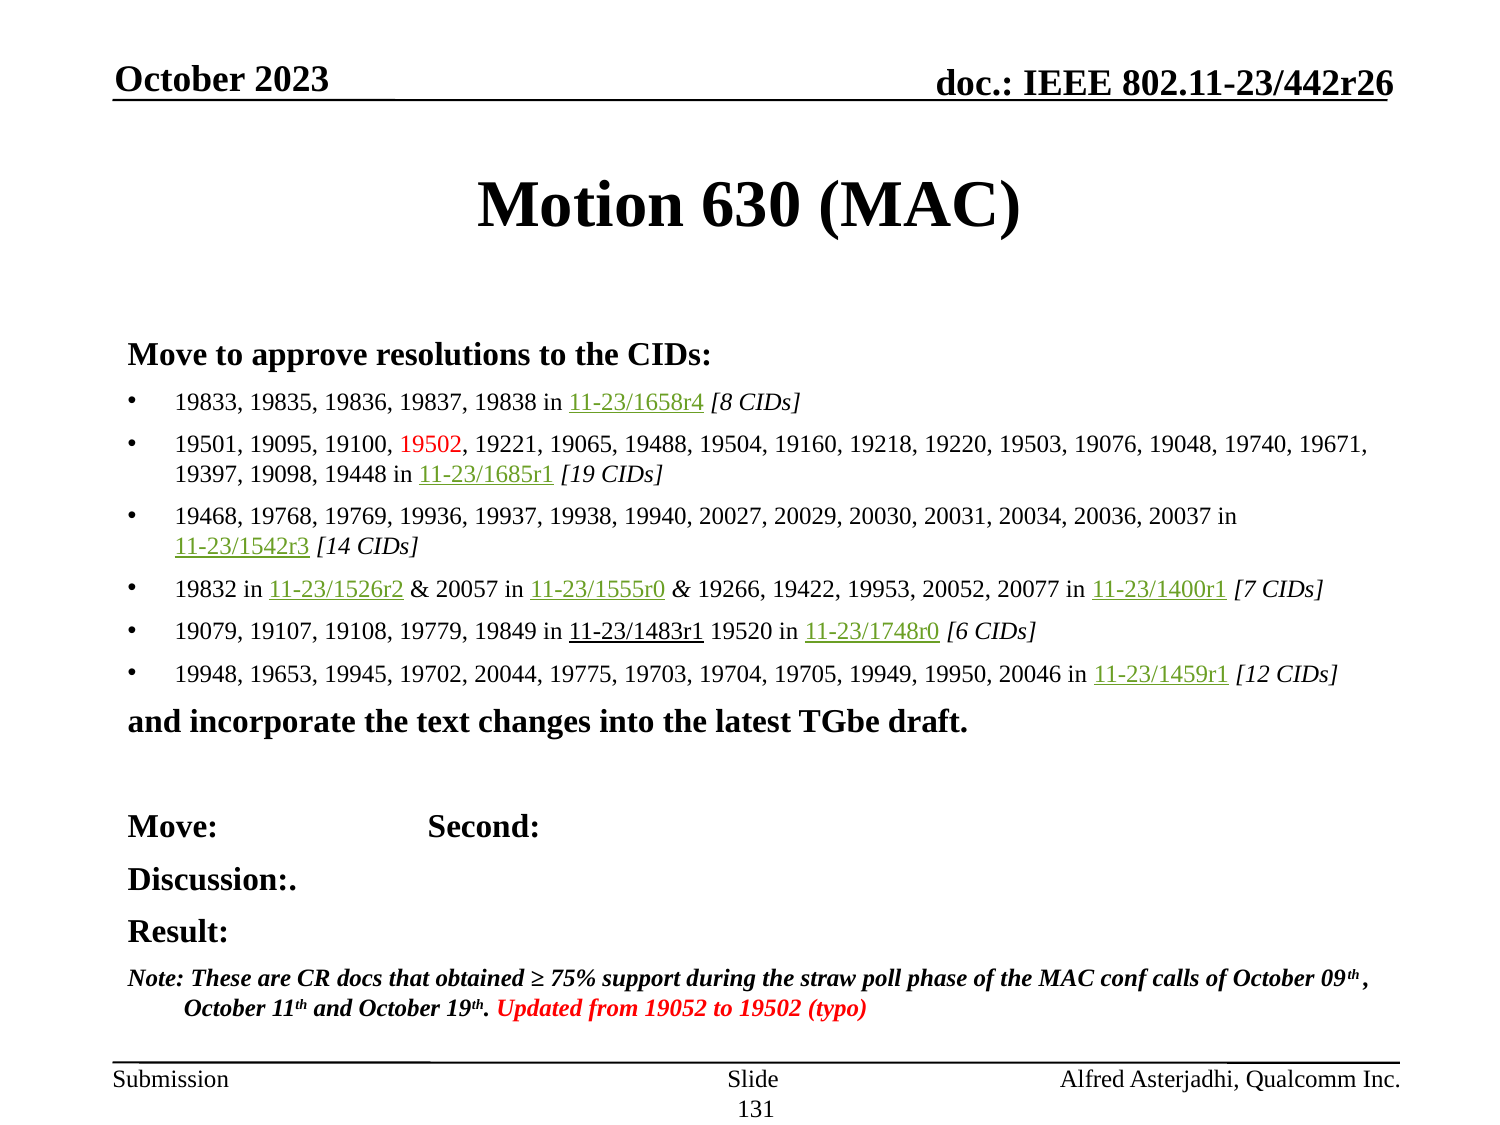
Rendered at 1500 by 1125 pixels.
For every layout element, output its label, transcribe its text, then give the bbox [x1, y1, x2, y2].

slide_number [114, 54, 423, 100]
footer Alfred Asterjadhi, Qualcomm Inc. [878, 1061, 1402, 1093]
list Move to approve resolutions to the CIDs: 19833, 19835, 19836, 19837, 19838 in 11-23/1658r4 [8 CIDs] 19501, 19095, 19100, 19502, 19221, 19065, 19488, 19504, 19160, 19218, 19220, 19503, 19076, 19048, 19740, 19671, 19397, 19098, 19448 in 11-23/1685r1 [19 CIDs] 19468, 19768, 19769, 19936, 19937, 19938, 19940, 20027, 20029, 20030, 20031, 20034, 20036, 20037 in 11-23/1542r3 [14 CIDs] 19832 in 11-23/1526r2 & 20057 in 11-23/1555r0 & 19266, 19422, 19953, 20052, 20077 in 11-23/1400r1 [7 CIDs] 19079, 19107, 19108, 19779, 19849 in 11-23/1483r1 19520 in 11-23/1748r0 [6 CIDs] 19948, 19653, 19945, 19702, 20044, 19775, 19703, 19704, 19705, 19949, 19950, 20046 in 11-23/1459r1 [12 CIDs] and incorporate the text changes into the latest TGbe draft. Move: Second: Discussion:. Result: Note: These are CR docs that obtained ≥ 75% support during the straw poll phase of the MAC conf calls of October 09th , October 11th and October 19th. Updated from 19052 to 19502 (typo) [112, 324, 1388, 1063]
title Motion 630 (MAC) [112, 112, 1388, 288]
slide_number Slide 131 [712, 1061, 800, 1123]
